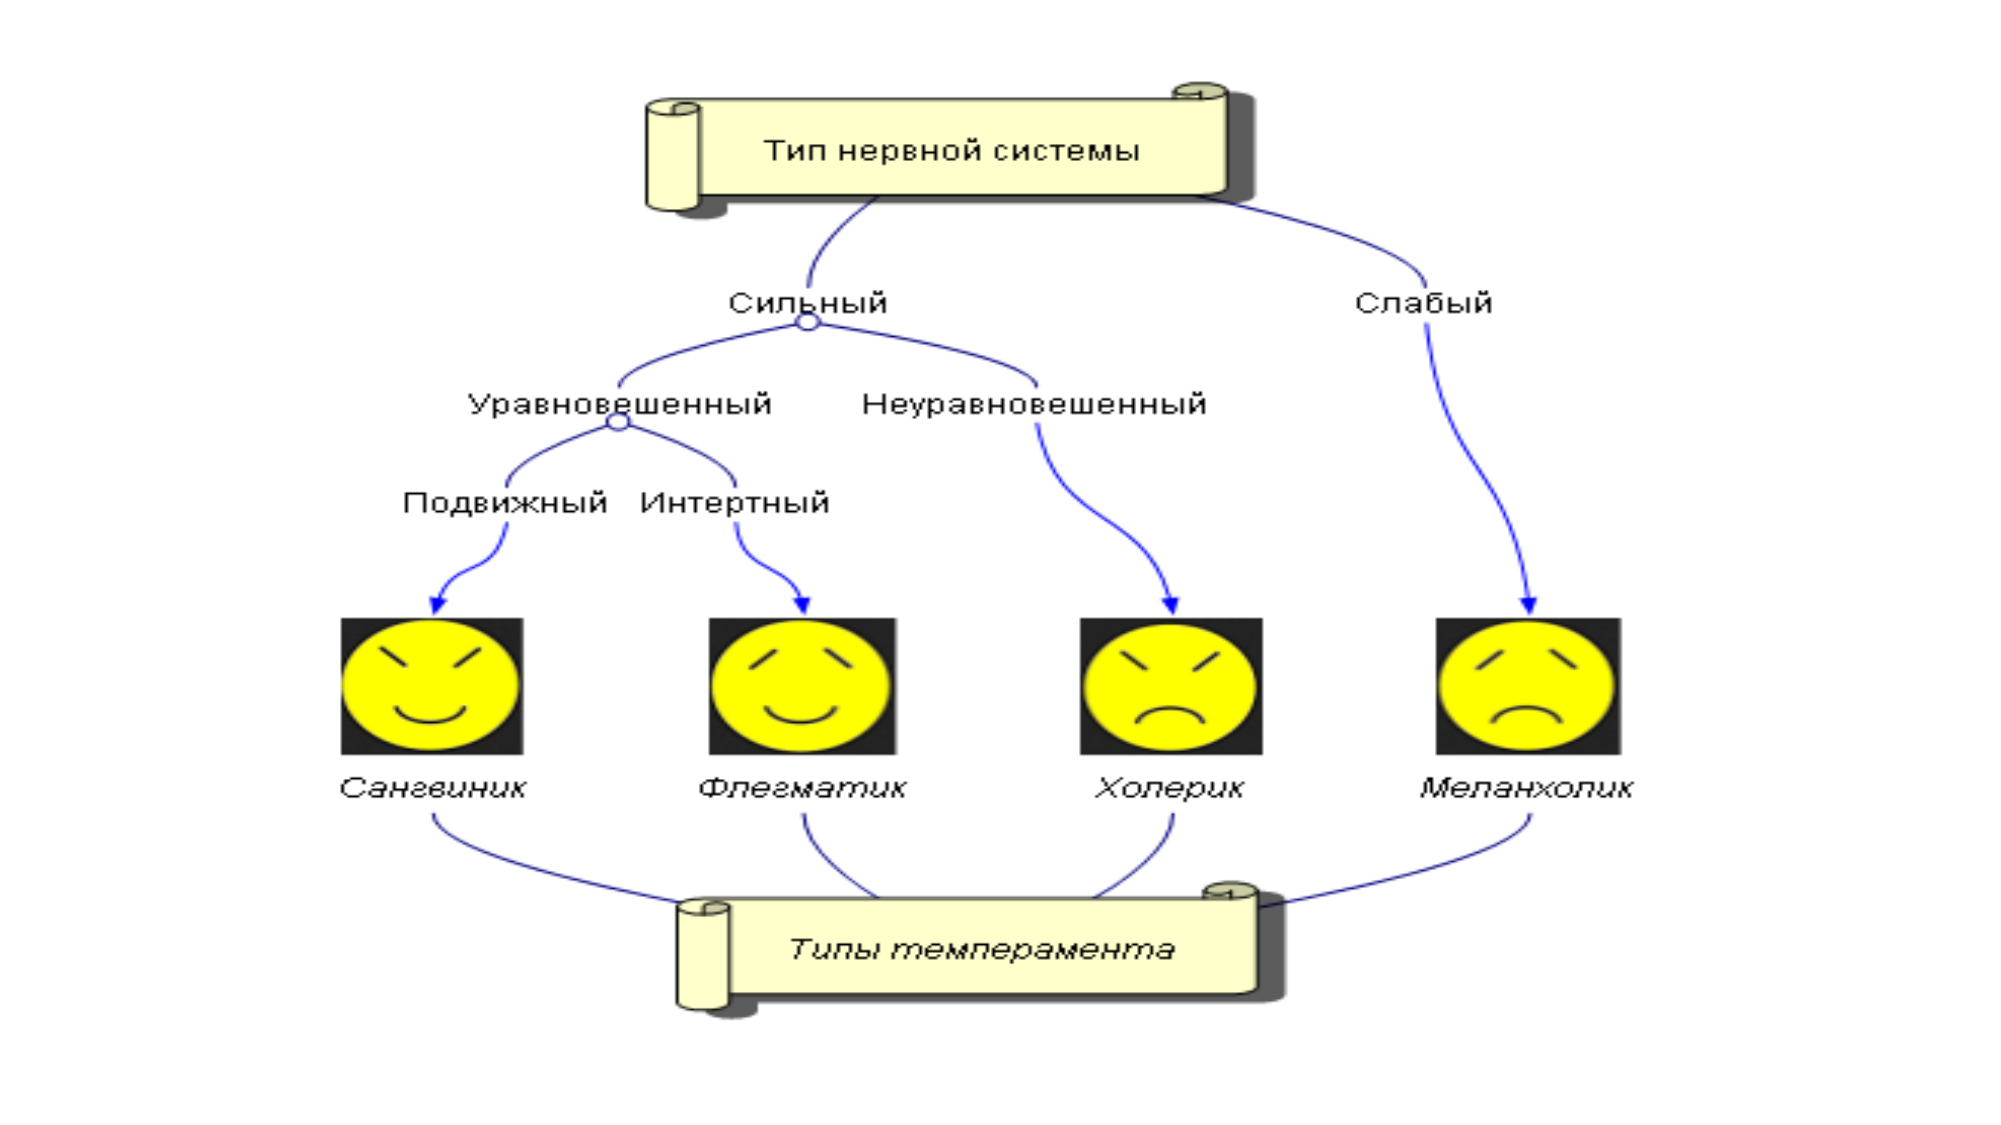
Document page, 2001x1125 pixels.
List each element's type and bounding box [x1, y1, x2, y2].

list [333, 78, 1650, 1027]
